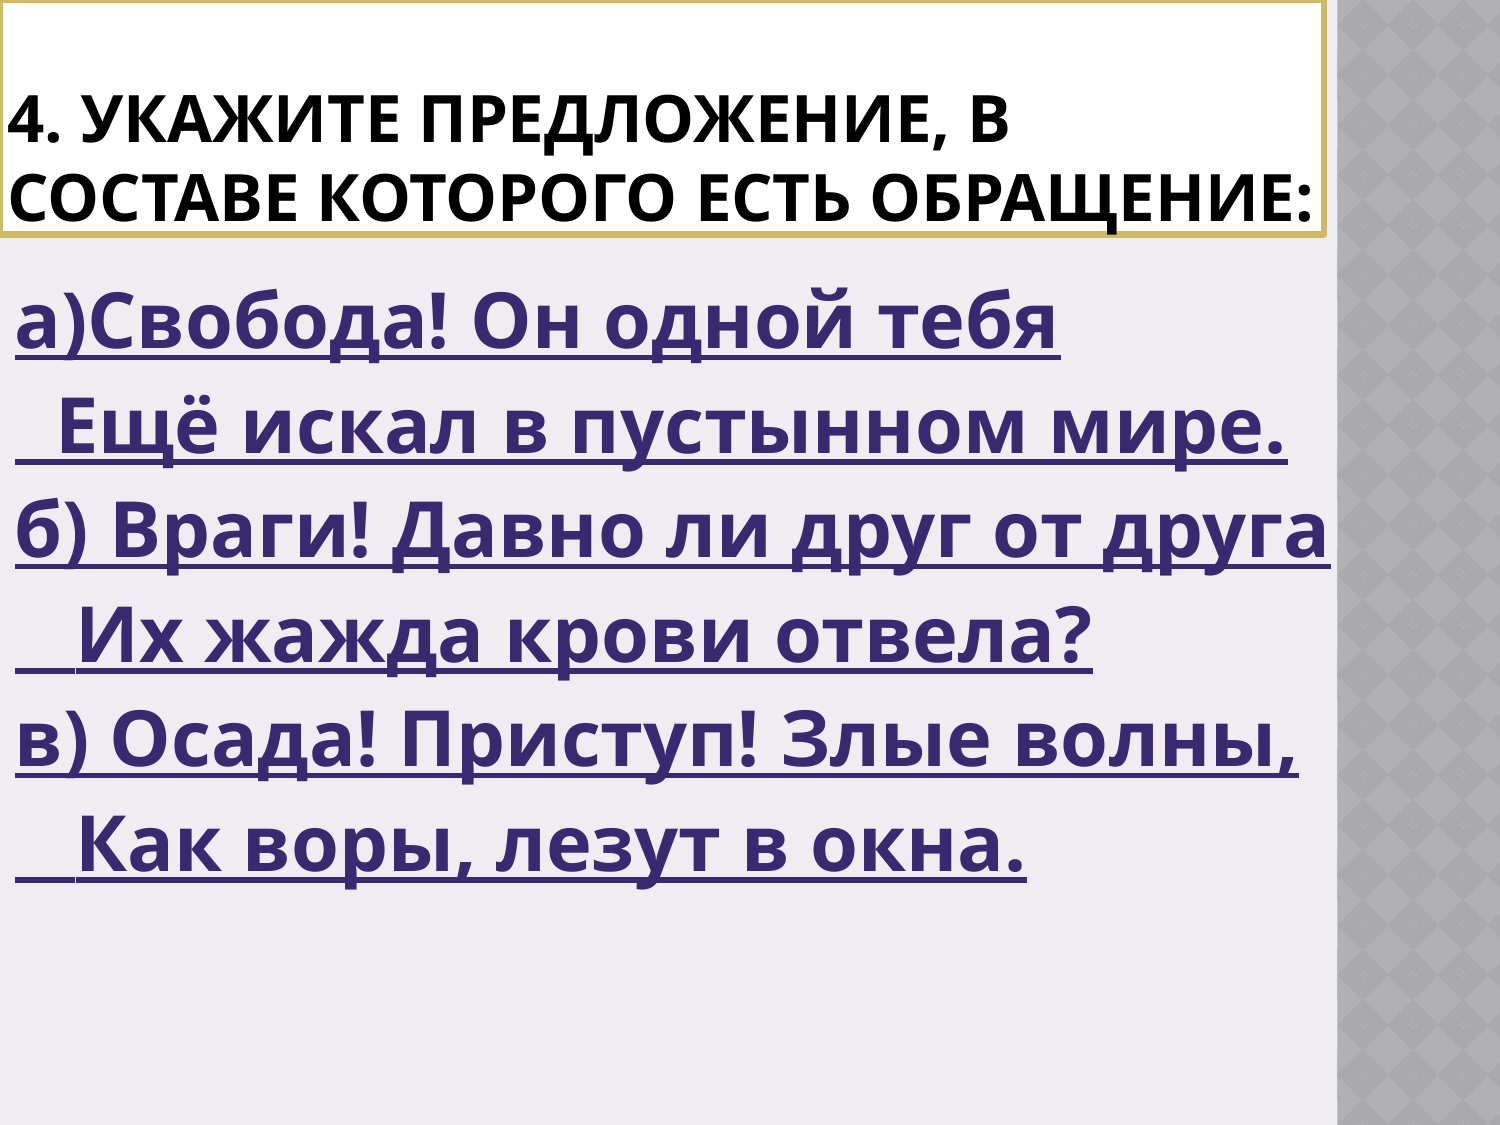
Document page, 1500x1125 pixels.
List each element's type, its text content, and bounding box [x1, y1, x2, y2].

list а)Свобода! Он одной тебя Ещё искал в пустынном мире. б) Враги! Давно ли друг от друга Их жажда крови отвела? в) Осада! Приступ! Злые волны, Как воры, лезут в окна. [0, 264, 1383, 1125]
title 4. Укажите предложение, в составе которого есть обращение: [0, 0, 1327, 238]
